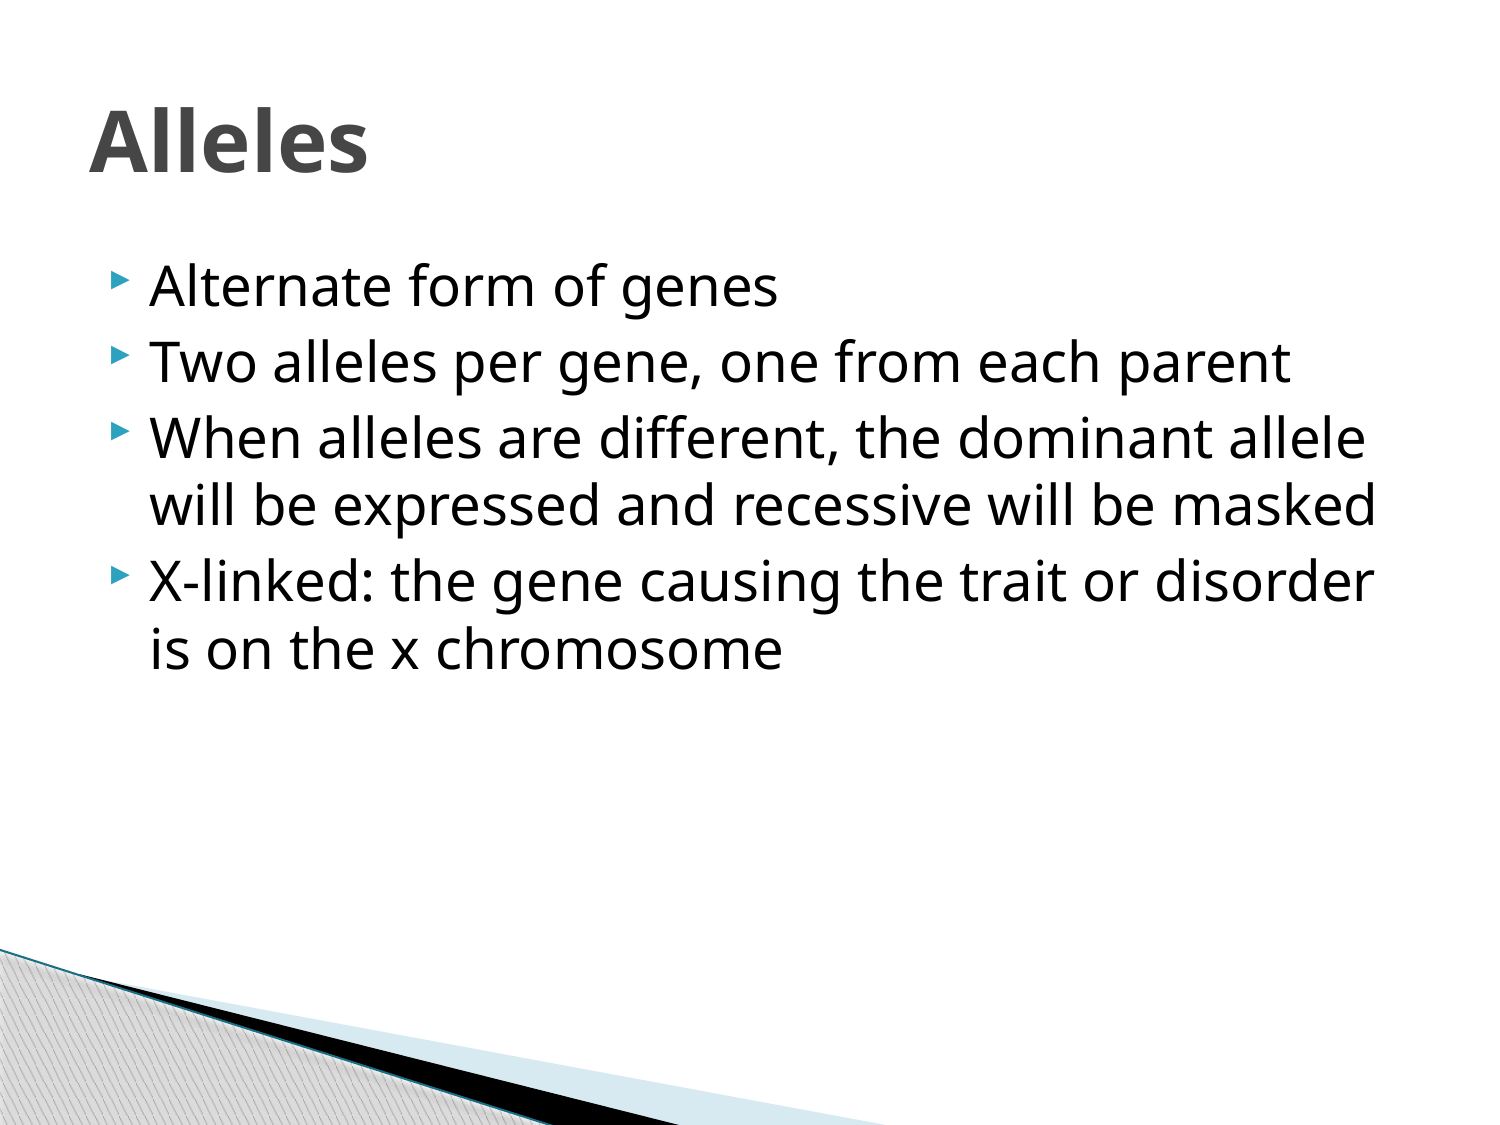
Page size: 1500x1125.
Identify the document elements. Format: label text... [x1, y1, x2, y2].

list Alternate form of genes Two alleles per gene, one from each parent When alleles are different, the dominant allele will be expressed and recessive will be masked X-linked: the gene causing the trait or disorder is on the x chromosome [74, 242, 1426, 986]
title Alleles [75, 45, 1425, 233]
